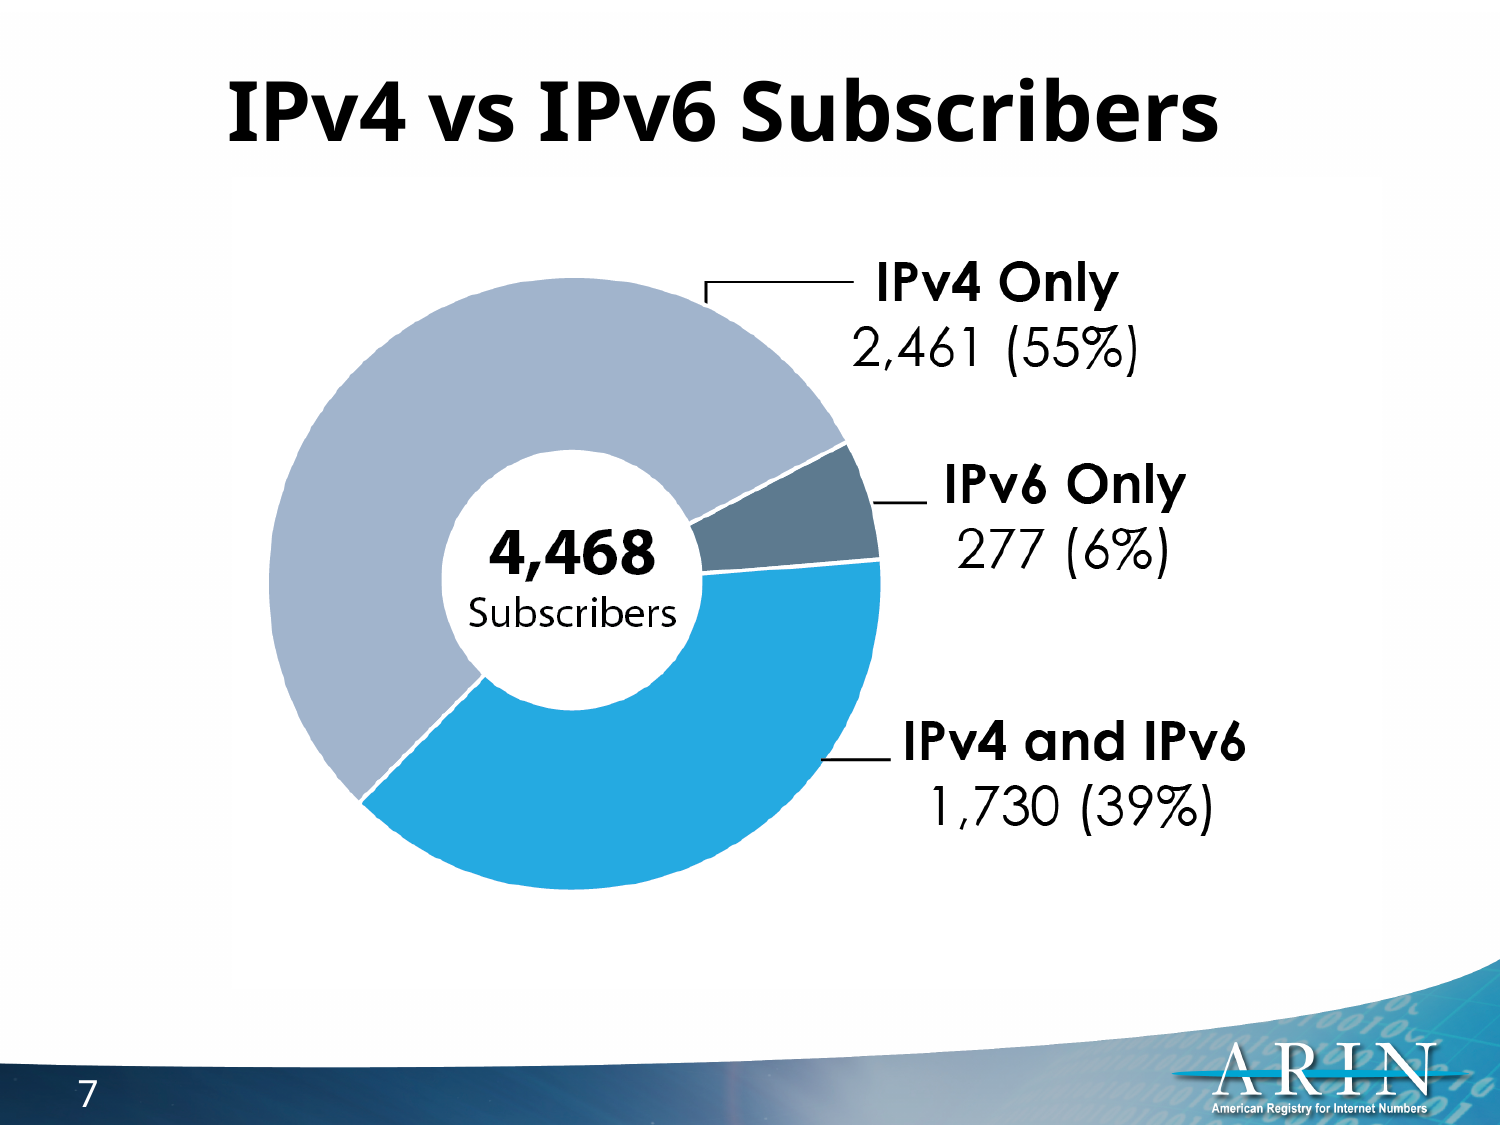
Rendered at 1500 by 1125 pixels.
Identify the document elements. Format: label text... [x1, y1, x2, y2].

slide_number 7 [62, 1062, 413, 1123]
picture [0, 12, 1500, 1125]
text_box IPv4 vs IPv6 Subscribers [174, 39, 1275, 178]
